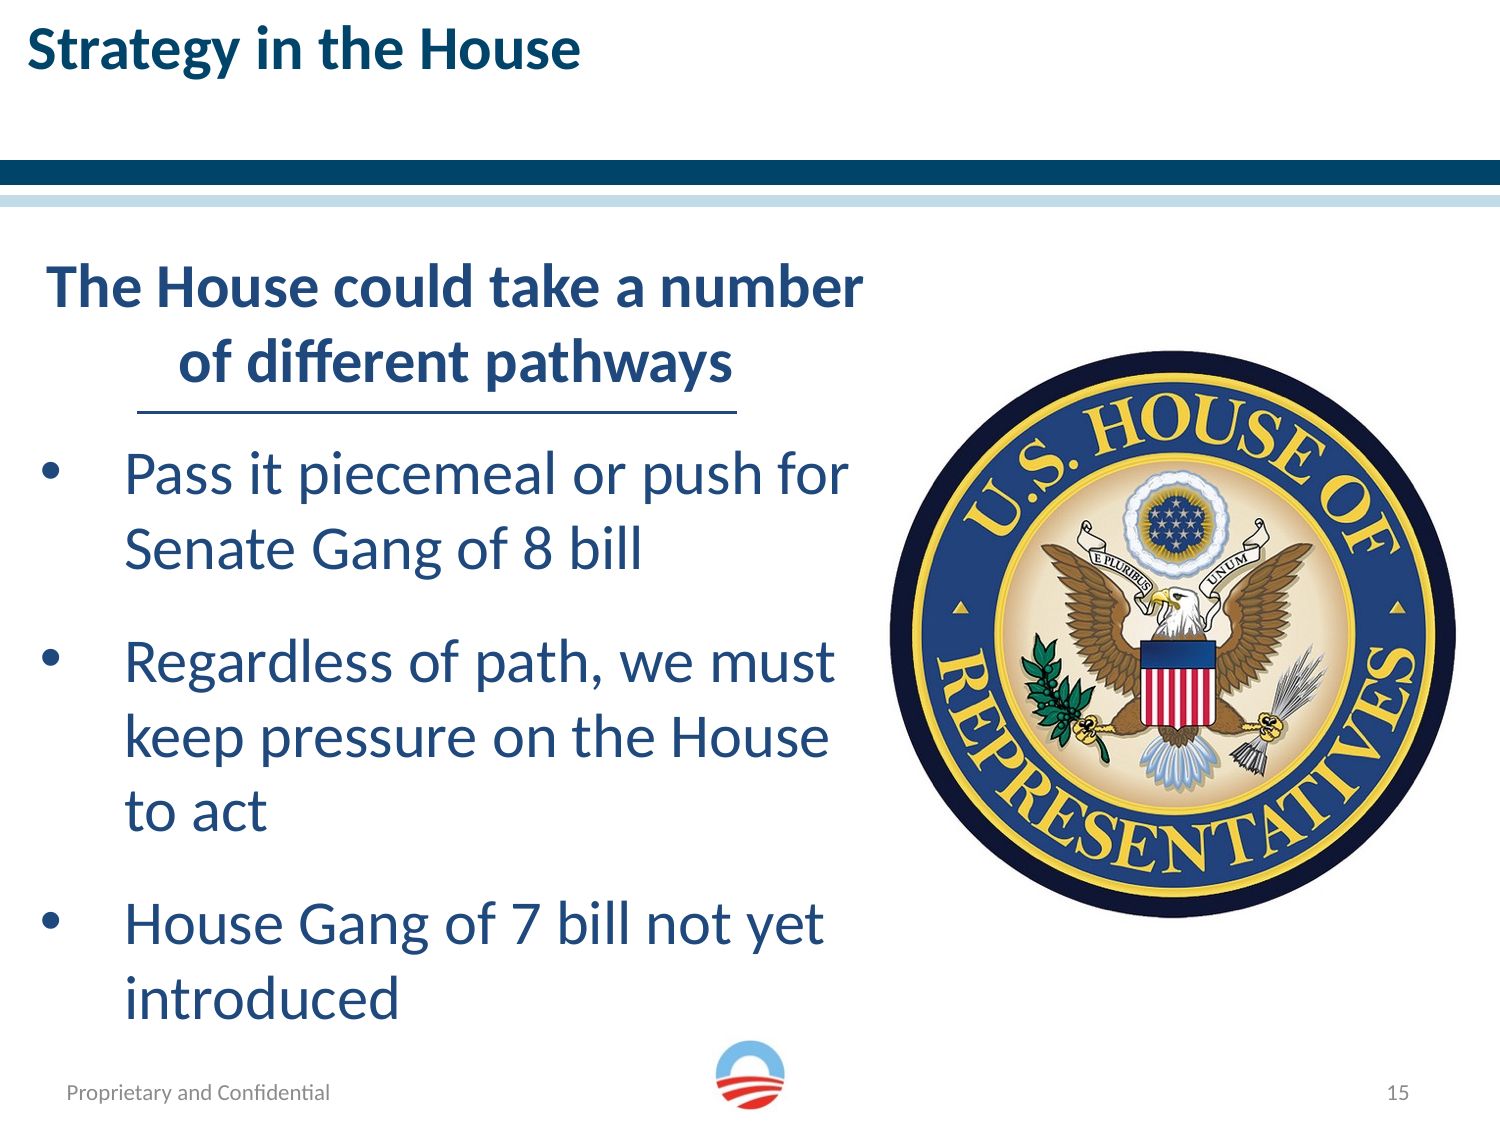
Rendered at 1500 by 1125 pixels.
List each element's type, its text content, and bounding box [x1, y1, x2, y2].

picture [860, 319, 1488, 935]
text_box The House could take a number of different pathways Pass it piecemeal or push for Senate Gang of 8 bill Regardless of path, we must keep pressure on the House to act House Gang of 7 bill not yet introduced [24, 237, 888, 1040]
picture [712, 1040, 788, 1113]
title Strategy in the House [12, 0, 1363, 188]
slide_number 15 [1074, 1065, 1425, 1118]
